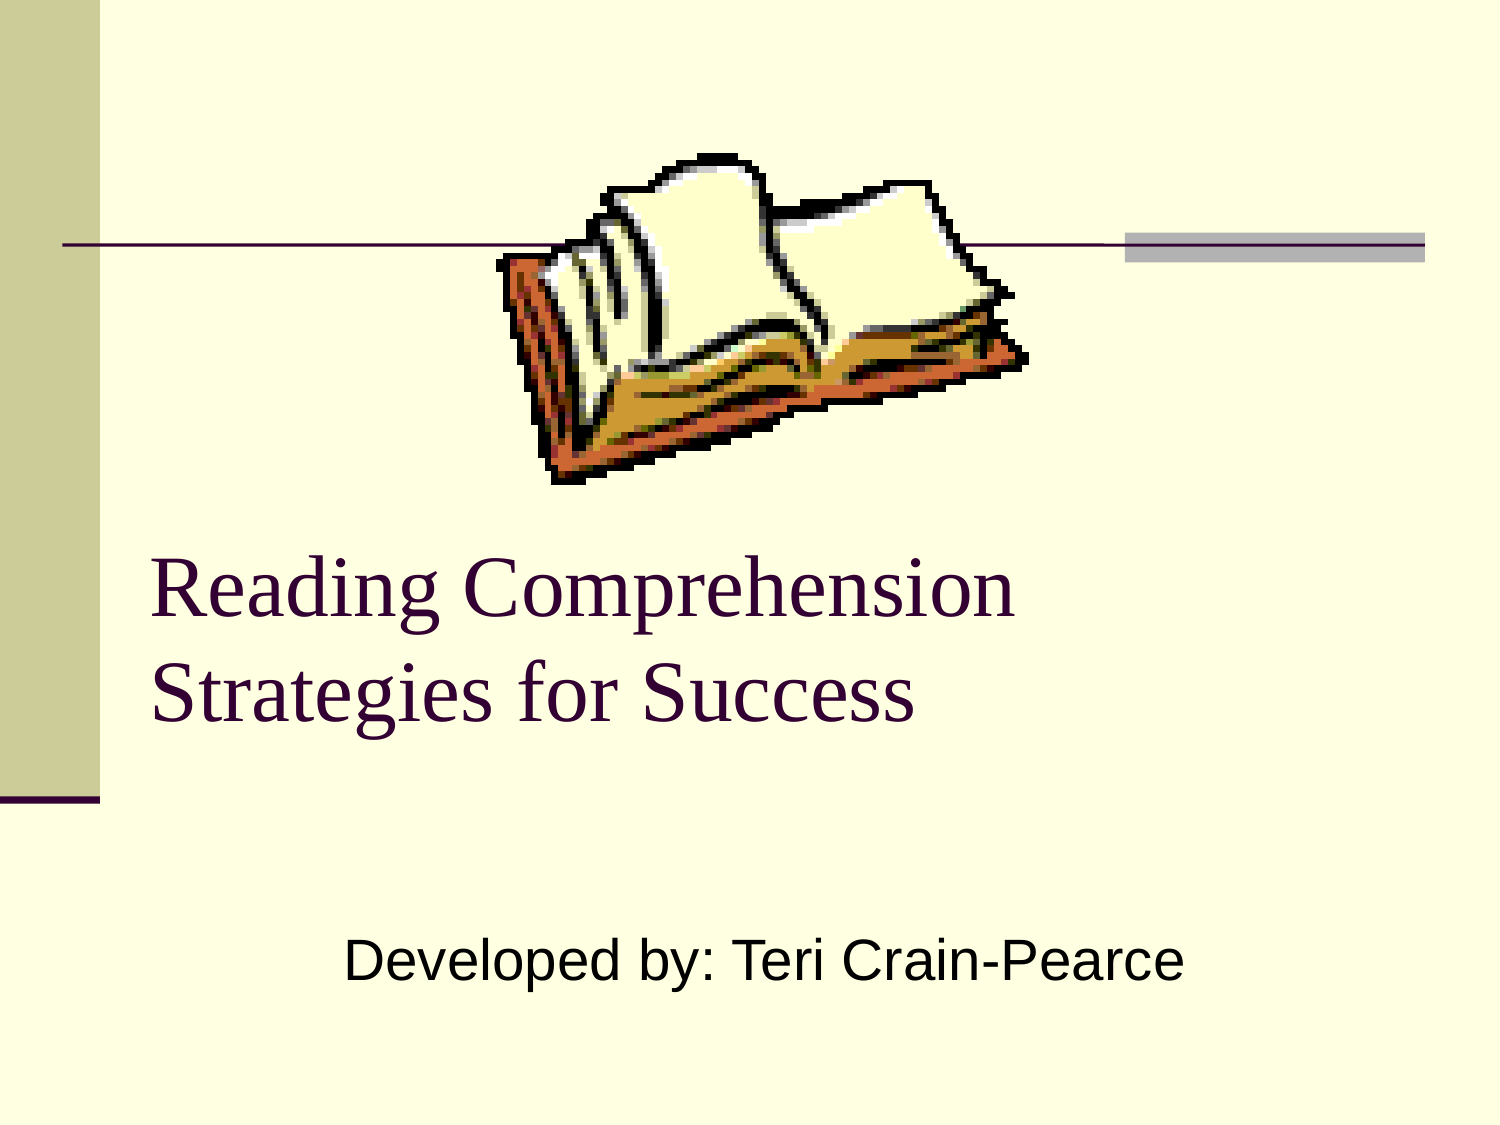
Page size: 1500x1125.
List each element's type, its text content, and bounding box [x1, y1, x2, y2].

subtitle Developed by: Teri Crain-Pearce [224, 832, 1306, 1013]
picture [462, 74, 1051, 506]
title Reading Comprehension Strategies for Success [134, 352, 1381, 915]
